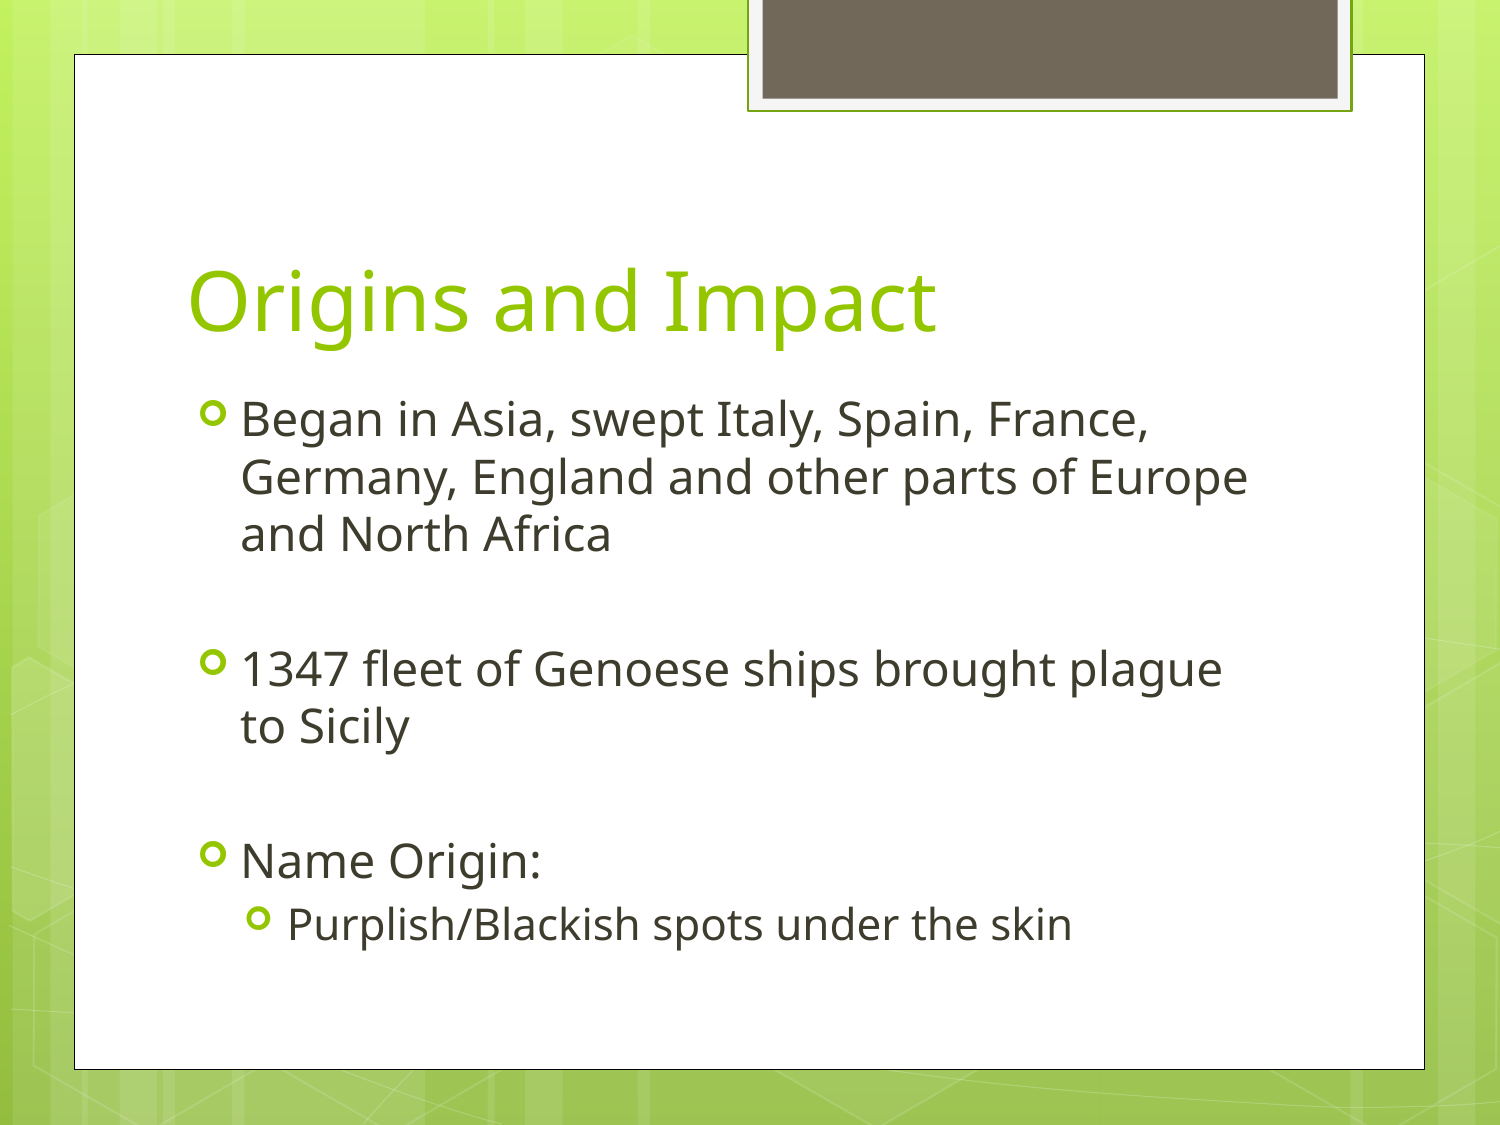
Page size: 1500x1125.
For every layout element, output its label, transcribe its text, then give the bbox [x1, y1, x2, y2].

list Began in Asia, swept Italy, Spain, France, Germany, England and other parts of Europe and North Africa 1347 fleet of Genoese ships brought plague to Sicily Name Origin: Purplish/Blackish spots under the skin [171, 381, 1283, 957]
title Origins and Impact [171, 168, 1324, 357]
